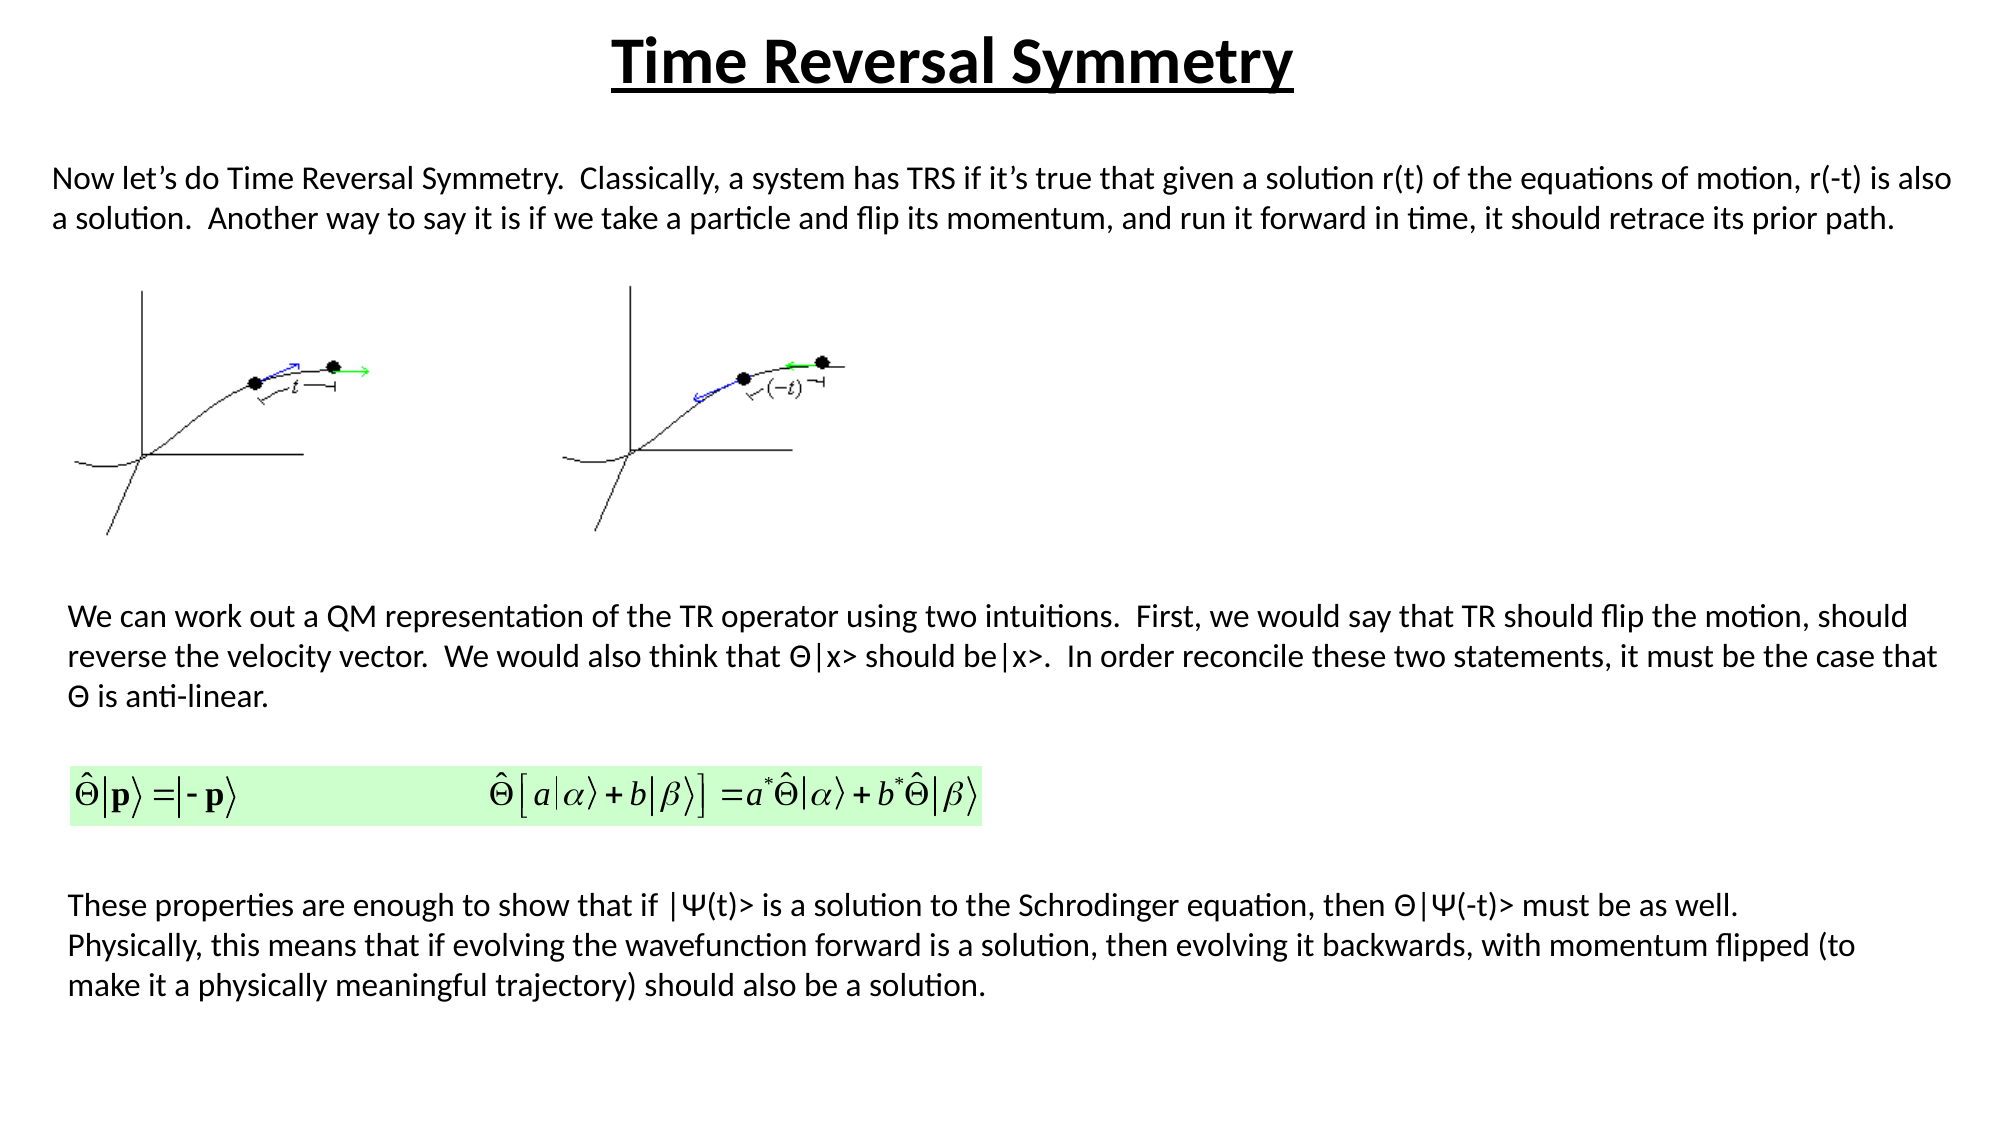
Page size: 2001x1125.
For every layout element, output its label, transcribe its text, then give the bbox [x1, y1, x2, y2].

text_box These properties are enough to show that if |Ψ(t)> is a solution to the Schrodinger equation, then Θ|Ψ(-t)> must be as well. Physically, this means that if evolving the wavefunction forward is a solution, then evolving it backwards, with momentum flipped (to make it a physically meaningful trajectory) should also be a solution. [52, 875, 1891, 1011]
text_box Now let’s do Time Reversal Symmetry. Classically, a system has TRS if it’s true that given a solution r(t) of the equations of motion, r(-t) is also a solution. Another way to say it is if we take a particle and flip its momentum, and run it forward in time, it should retrace its prior path. [37, 148, 1979, 244]
text_box We can work out a QM representation of the TR operator using two intuitions. First, we would say that TR should flip the motion, should reverse the velocity vector. We would also think that Θ|x> should be|x>. In order reconcile these two statements, it must be the case that Θ is anti-linear. [52, 586, 1966, 722]
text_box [69, 765, 983, 826]
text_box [525, 261, 883, 570]
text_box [37, 266, 394, 574]
text_box Time Reversal Symmetry [596, 9, 1344, 105]
